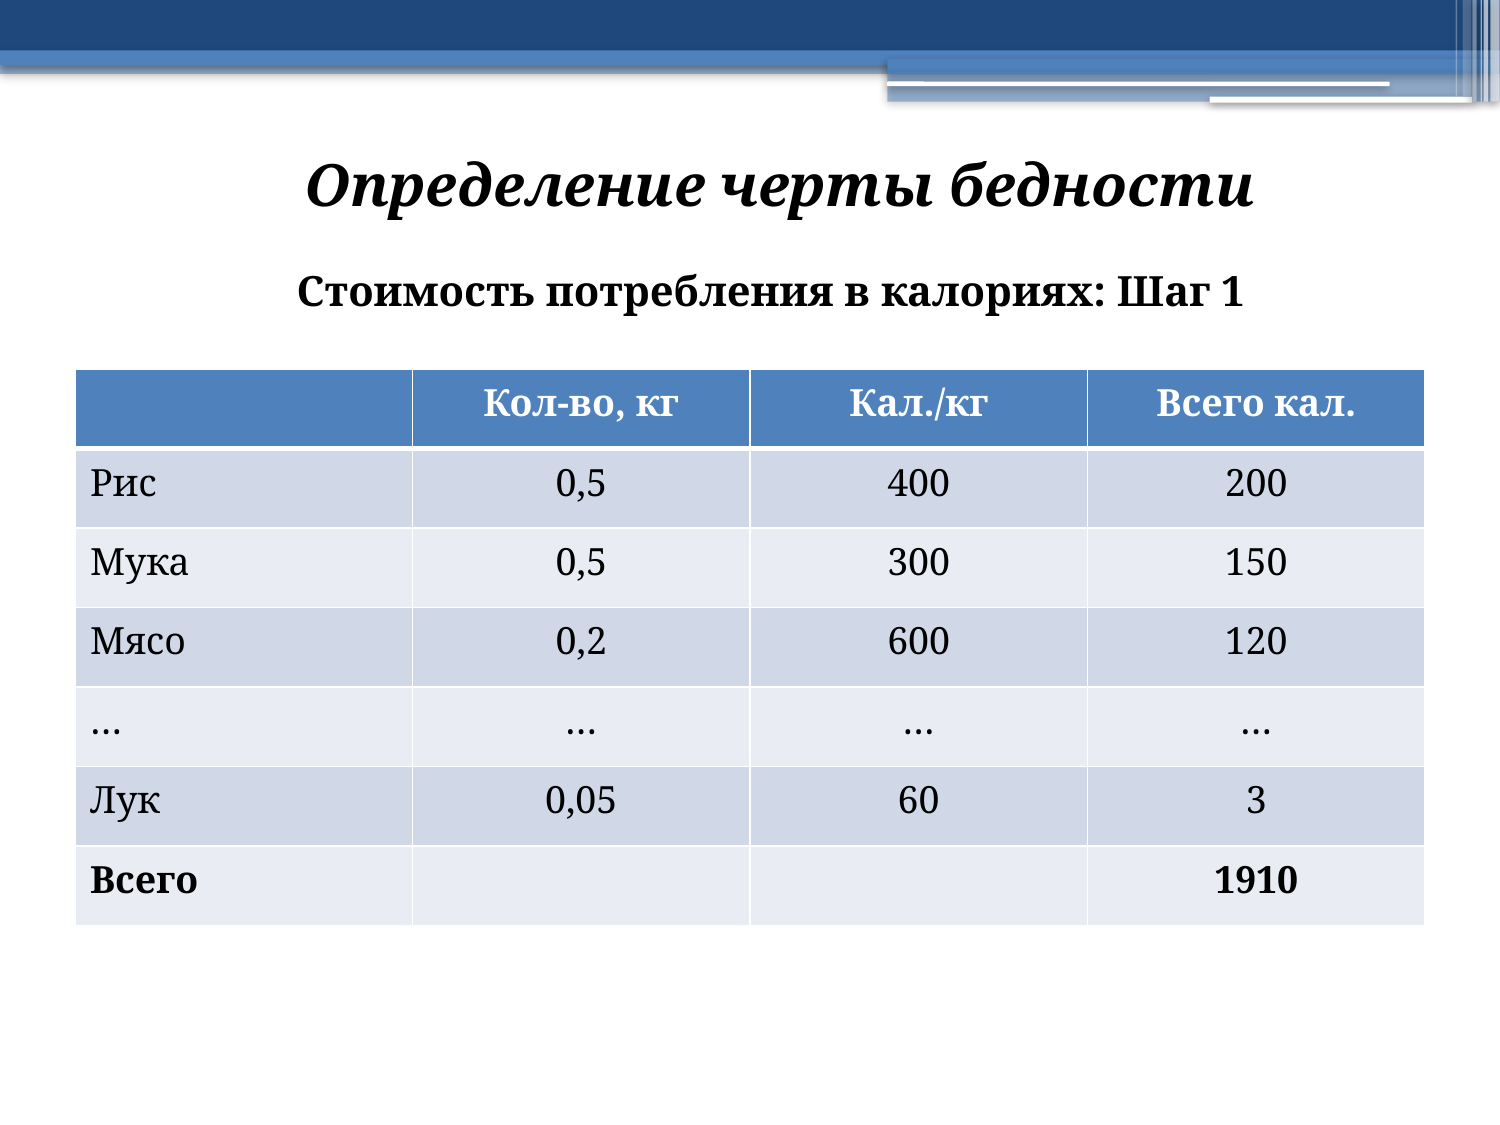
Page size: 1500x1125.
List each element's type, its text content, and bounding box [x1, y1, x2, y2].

text_box Стоимость потребления в калориях: Шаг 1 [210, 257, 1313, 340]
table_cell [413, 847, 749, 925]
table_cell 0,5 [413, 529, 749, 607]
table_cell Мука [76, 529, 412, 607]
table_cell 0,5 [413, 451, 749, 527]
table_cell 600 [751, 608, 1087, 686]
table_cell 150 [1088, 529, 1424, 607]
table_cell … [751, 688, 1087, 766]
table_cell 300 [751, 529, 1087, 607]
table_cell … [1088, 688, 1424, 766]
table_header Кол-во, кг [413, 370, 749, 446]
table_cell Всего [76, 847, 412, 925]
table_cell 400 [751, 451, 1087, 527]
table_cell Рис [76, 451, 412, 527]
text_box Определение черты бедности [152, 140, 1407, 226]
table_cell 60 [751, 767, 1087, 845]
table_cell 120 [1088, 608, 1424, 686]
table_cell … [76, 688, 412, 766]
table_header Кал./кг [751, 370, 1087, 446]
table_cell 1910 [1088, 847, 1424, 925]
table_cell 200 [1088, 451, 1424, 527]
table_cell [751, 847, 1087, 925]
table_cell … [413, 688, 749, 766]
table_header [76, 370, 412, 446]
table_cell 0,2 [413, 608, 749, 686]
table_header Всего кал. [1088, 370, 1424, 446]
table_cell Лук [76, 767, 412, 845]
table_cell 3 [1088, 767, 1424, 845]
table_cell Мясо [76, 608, 412, 686]
table_cell 0,05 [413, 767, 749, 845]
